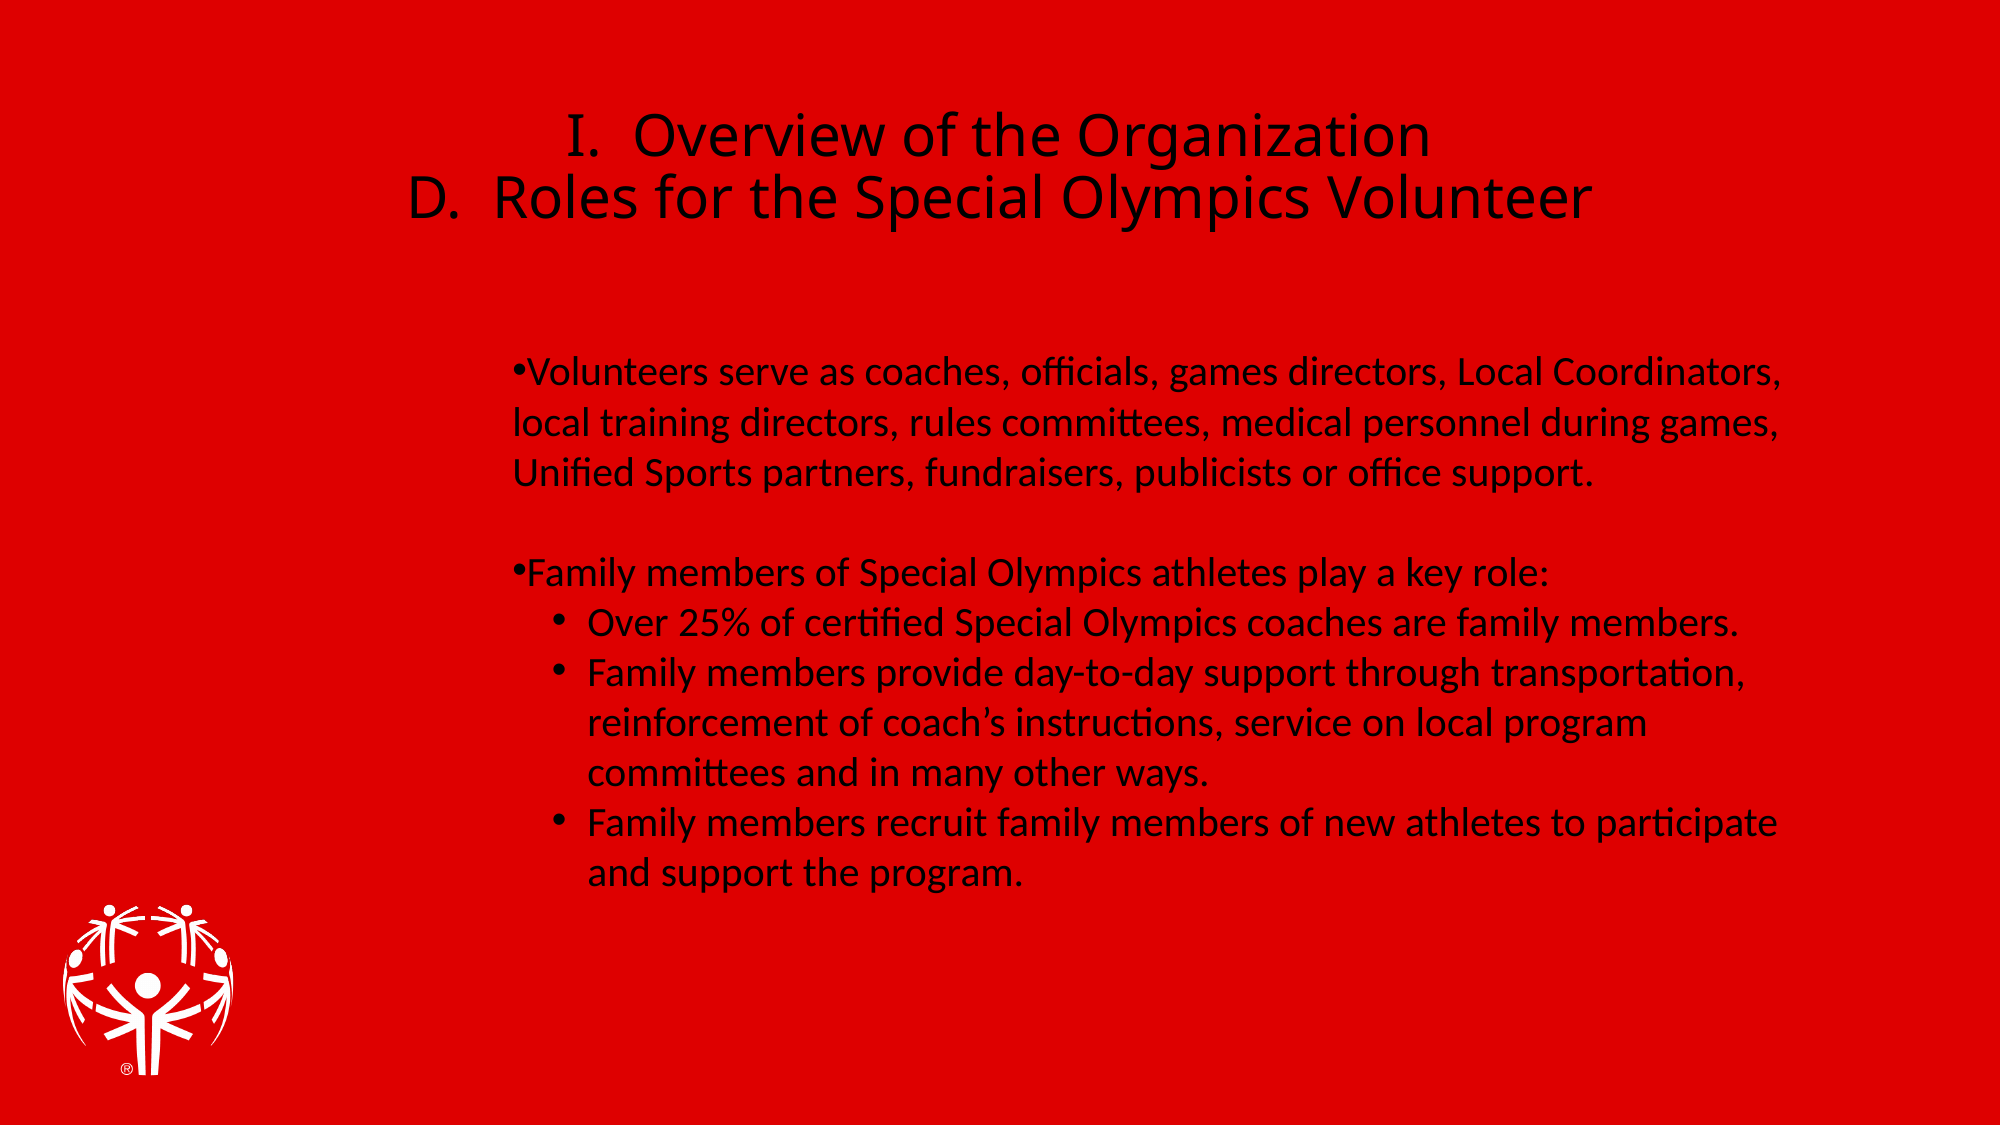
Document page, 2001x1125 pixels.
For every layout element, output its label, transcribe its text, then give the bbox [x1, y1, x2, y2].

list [0, 881, 287, 1098]
title I. Overview of the Organization D. Roles for the Special Olympics Volunteer [137, 59, 1863, 278]
text_box Volunteers serve as coaches, officials, games directors, Local Coordinators, local training directors, rules committees, medical personnel during games, Unified Sports partners, fundraisers, publicists or office support. Family members of Special Olympics athletes play a key role: Over 25% of certified Special Olympics coaches are family members. Family members provide day-to-day support through transportation, reinforcement of coach’s instructions, service on local program committees and in many other ways. Family members recruit family members of new athletes to participate and support the program. [497, 336, 1843, 902]
